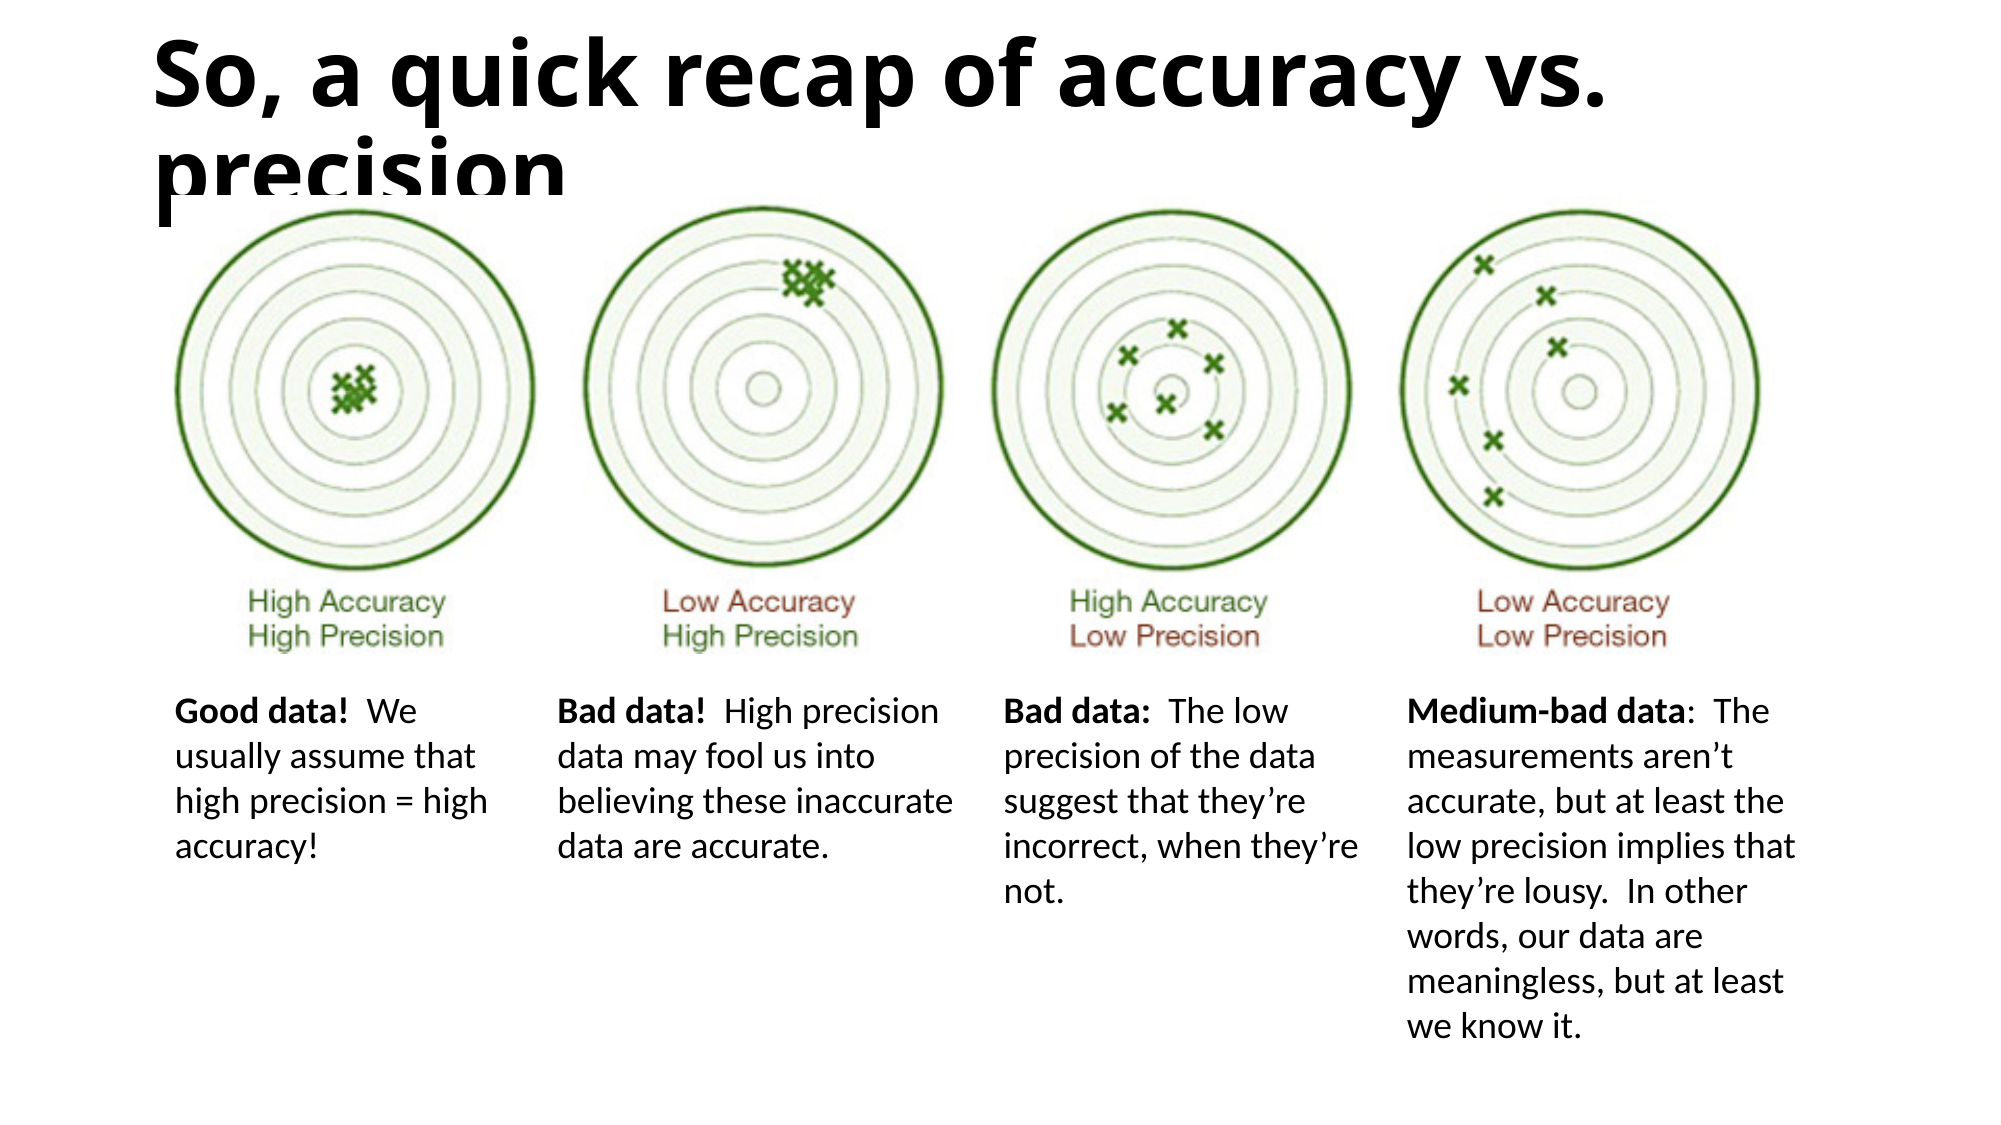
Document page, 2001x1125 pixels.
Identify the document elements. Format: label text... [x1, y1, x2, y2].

text_box Bad data: The low precision of the data suggest that they’re incorrect, when they’re not. [988, 678, 1392, 919]
picture [171, 195, 1770, 654]
title So, a quick recap of accuracy vs. precision [137, 17, 1863, 236]
text_box Medium-bad data: The measurements aren’t accurate, but at least the low precision implies that they’re lousy. In other words, our data are meaningless, but at least we know it. [1392, 678, 1845, 1054]
text_box Good data! We usually assume that high precision = high accuracy! [160, 678, 521, 874]
text_box Bad data! High precision data may fool us into believing these inaccurate data are accurate. [542, 678, 978, 874]
